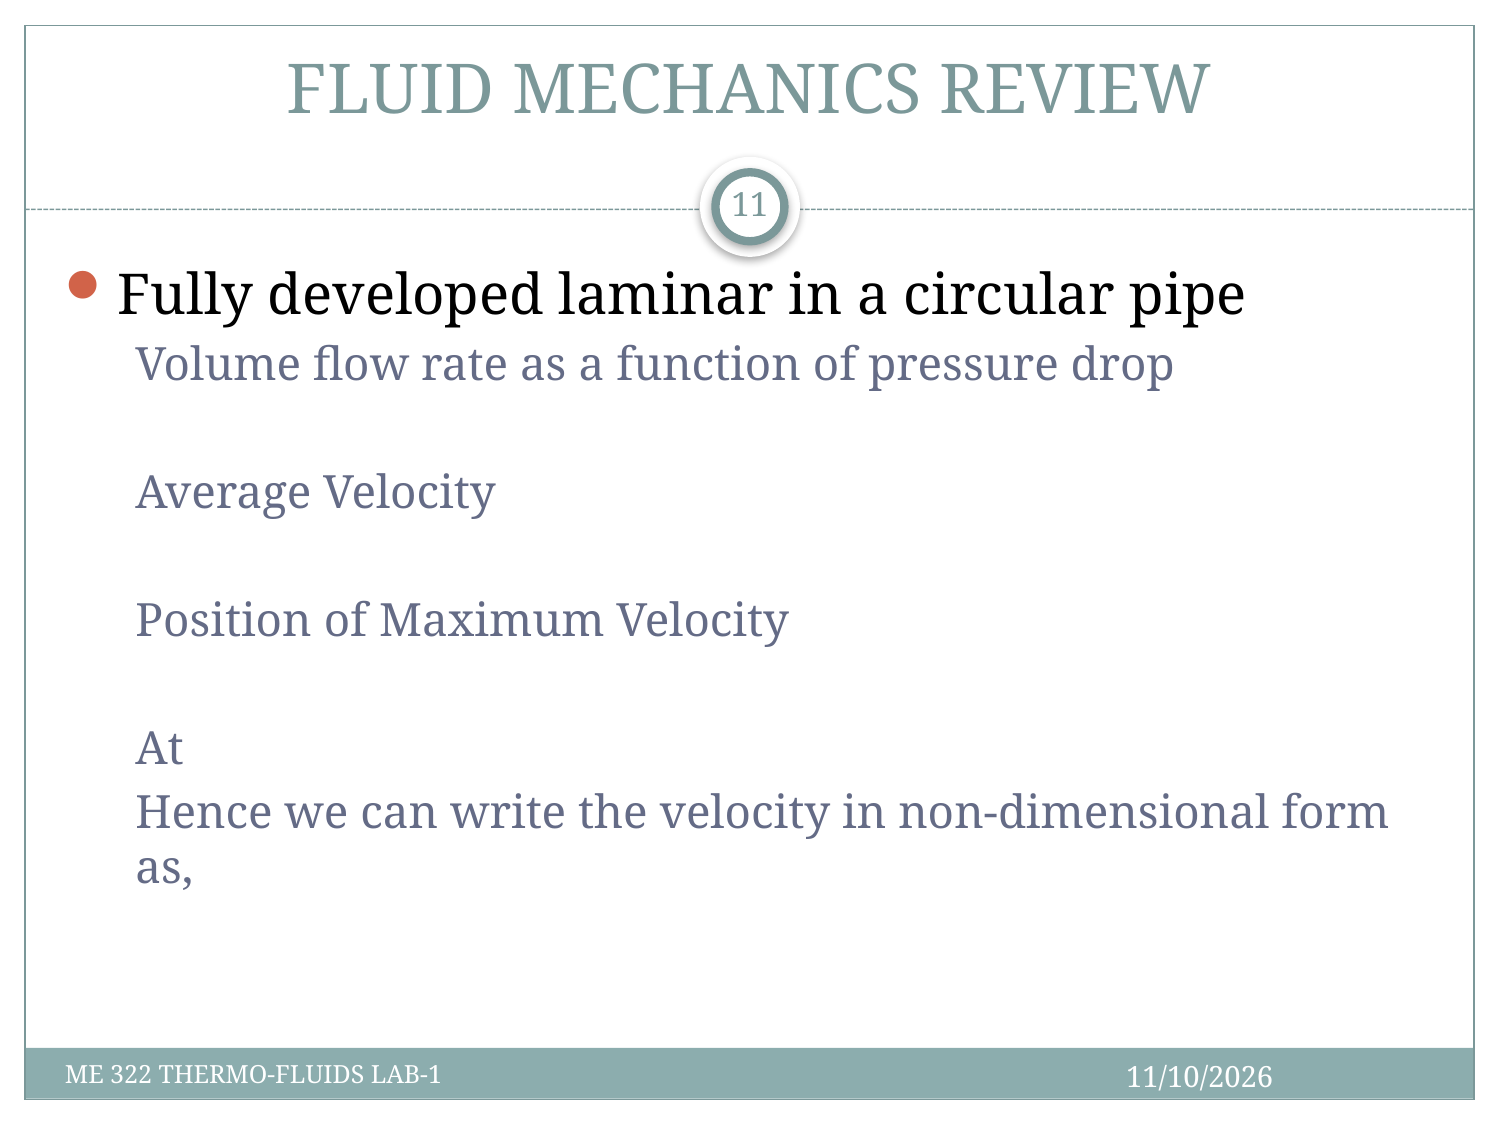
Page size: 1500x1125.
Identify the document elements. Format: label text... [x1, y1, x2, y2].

title FLUID MECHANICS REVIEW [49, 37, 1450, 162]
footer ME 322 THERMO-FLUIDS LAB-1 [50, 1051, 638, 1112]
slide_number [950, 1050, 1450, 1111]
slide_number 11 [712, 169, 788, 243]
